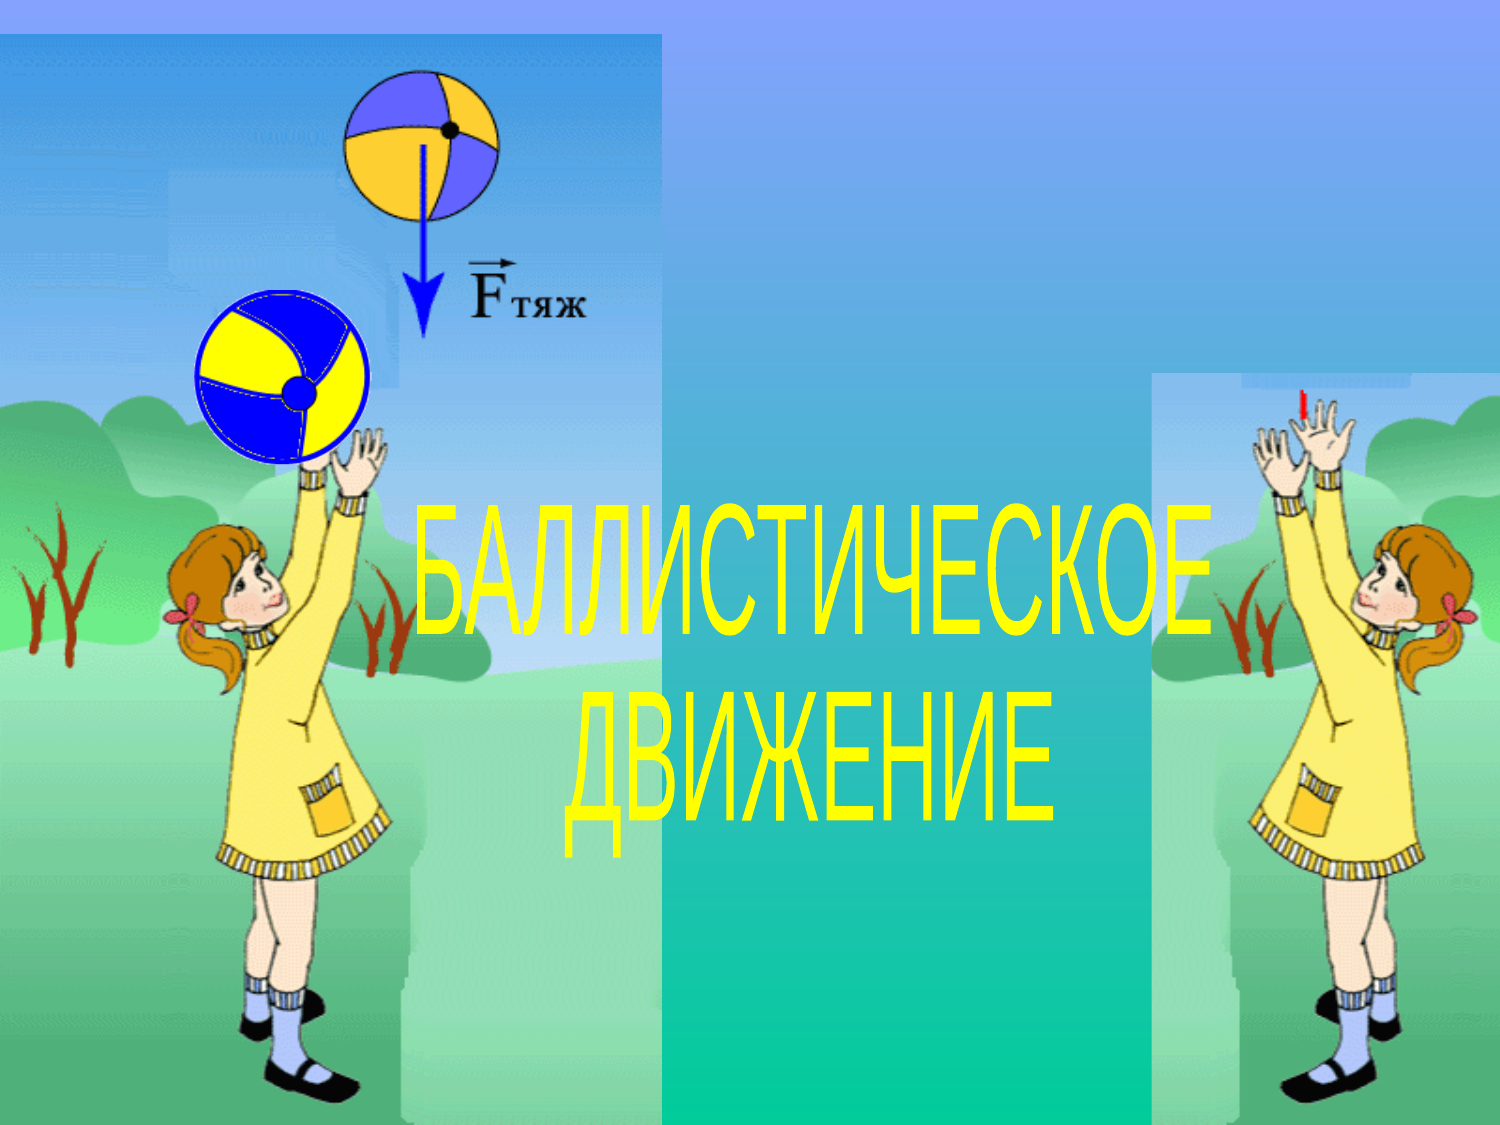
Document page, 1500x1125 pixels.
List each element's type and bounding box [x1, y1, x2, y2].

picture [1151, 373, 1500, 1125]
picture [0, 33, 663, 1125]
